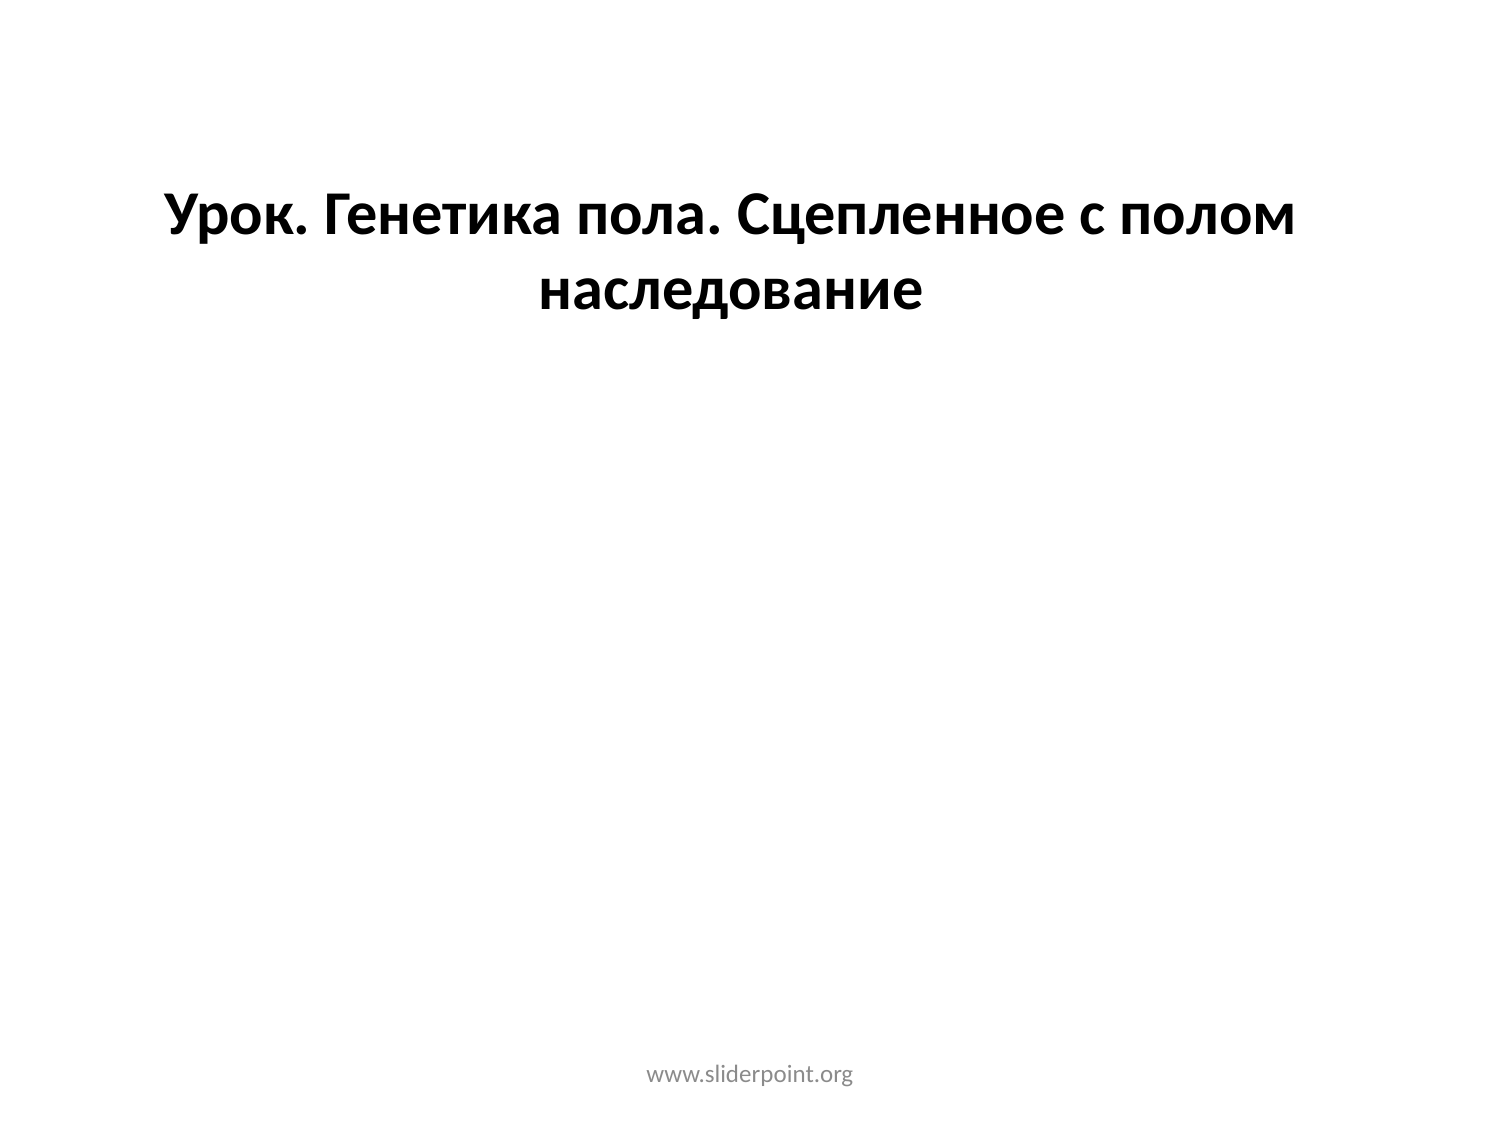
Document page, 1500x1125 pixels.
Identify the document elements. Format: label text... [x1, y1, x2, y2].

footer www.sliderpoint.org [512, 1042, 988, 1103]
title Урок. Генетика пола. Сцепленное с полом наследование [93, 164, 1369, 406]
